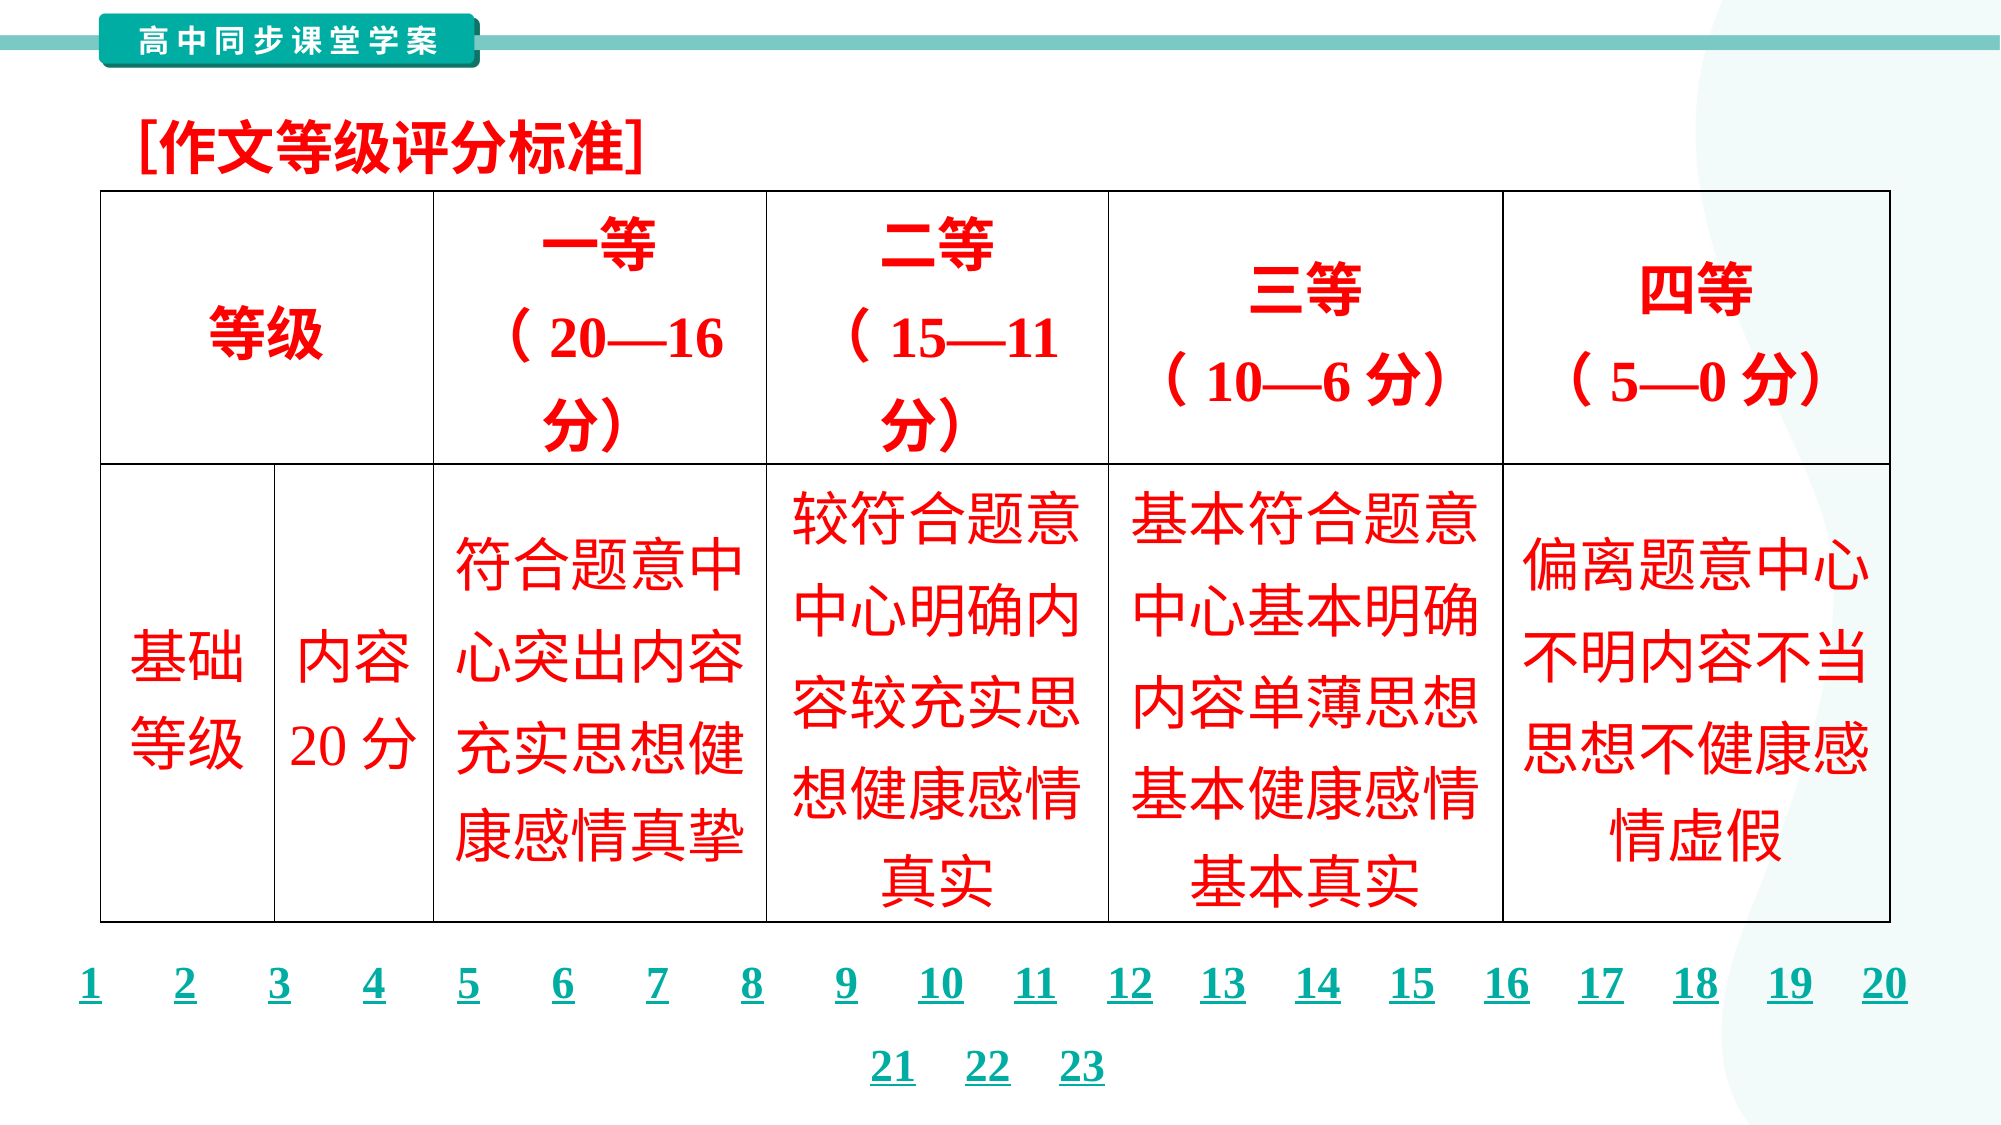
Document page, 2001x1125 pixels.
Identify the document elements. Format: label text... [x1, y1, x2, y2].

table_header 等级 [101, 192, 433, 463]
text_box ［作文等级评分标准］ [100, 76, 1899, 170]
table_header 四等 （5—0分） [1504, 192, 1889, 463]
table_cell 较符合题意 中心明确内 容较充实思 想健康感情 真实 [767, 465, 1108, 921]
table_cell 基础 等级 [101, 465, 274, 921]
table_cell 内容 20分 [275, 465, 433, 921]
table_cell 基本符合题意 中心基本明确 内容单薄思想 基本健康感情 基本真实 [1109, 465, 1502, 921]
table_cell 偏离题意中心 不明内容不当 思想不健康感 情虚假 [1504, 465, 1889, 921]
table_header 二等 （15—11 分） [767, 192, 1108, 463]
table_header 一等 （20—16 分） [434, 192, 766, 463]
picture [0, 0, 2000, 1125]
table_cell 符合题意中 心突出内容 充实思想健 康感情真挚 [434, 465, 766, 921]
table_header 三等 （10—6分） [1109, 192, 1502, 463]
